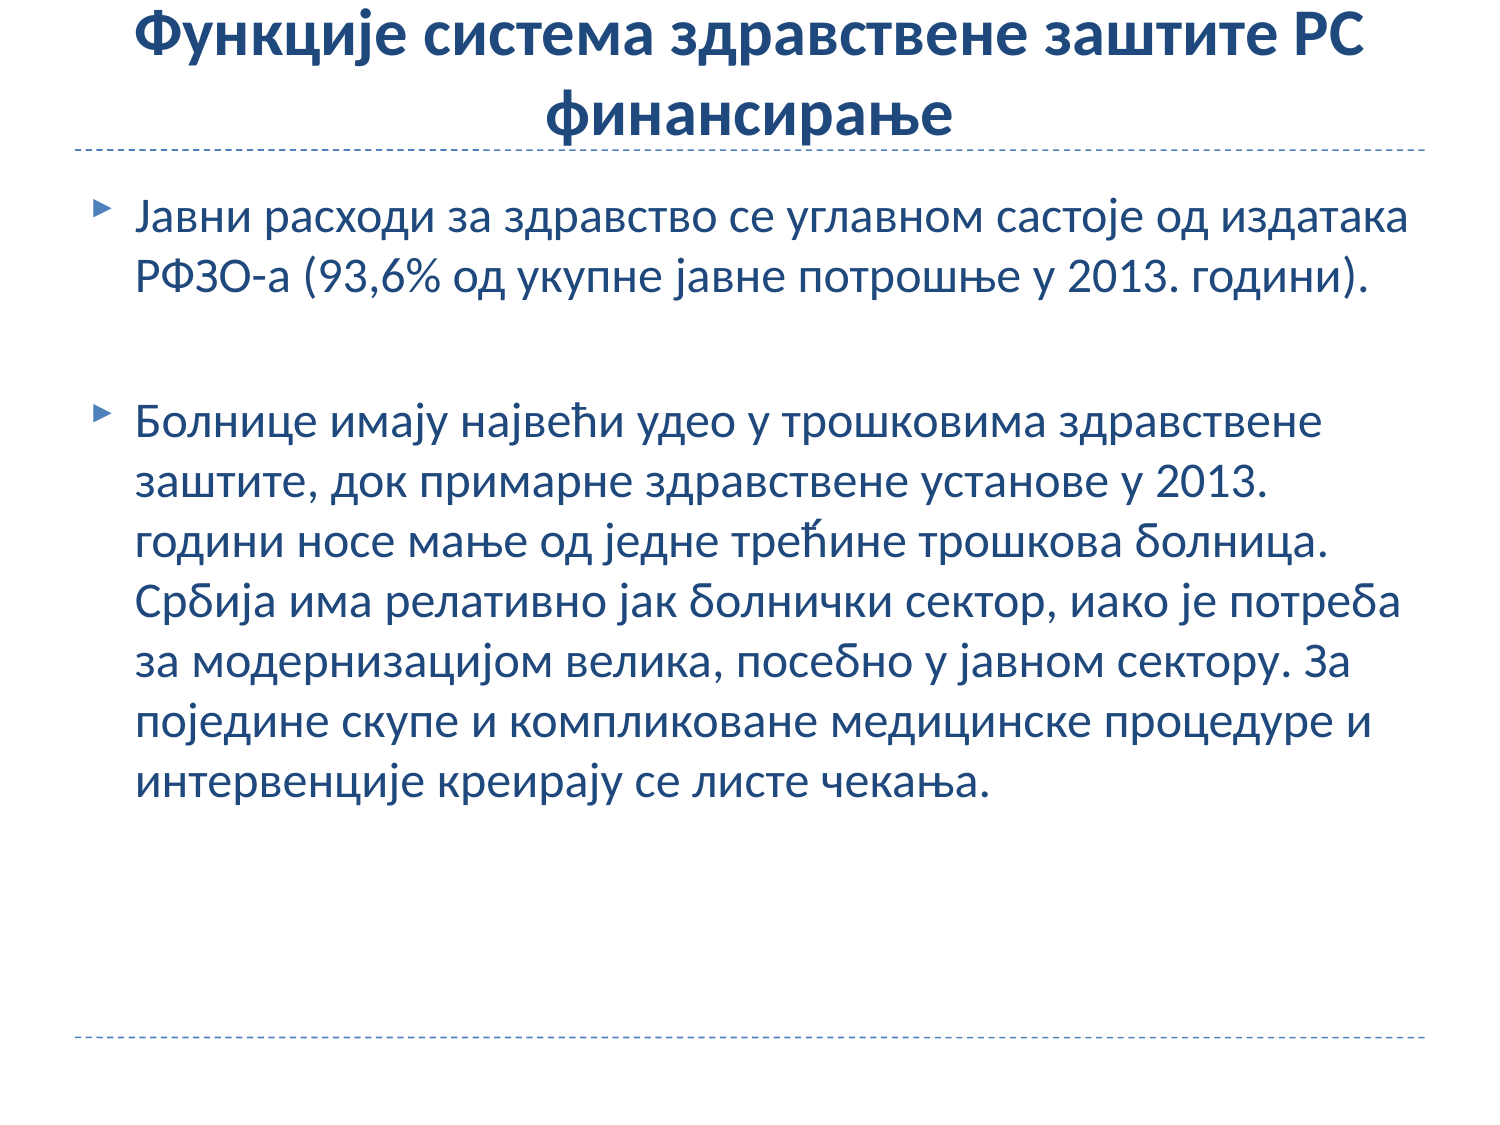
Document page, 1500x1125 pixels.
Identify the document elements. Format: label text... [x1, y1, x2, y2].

title Функције система здравствене заштите РС финансирање [74, 30, 1426, 157]
list Јавни расходи за здравство се углавном састоје од издатака РФЗО-а (93,6% од укупне јавне потрошње у 2013. години). Болнице имају највећи удео у трошковима здравствене заштите, док примарне здравствене установе у 2013. години носе мање од једне трећ́ине трошкова болница. Србија има релативно јак болнички сектор, иако је потреба за модернизацијом велика, посебно у јавном сектору. За поједине скупе и компликоване медицинске процедуре и интервенције креирају сe листе чeкања. [74, 174, 1426, 1038]
